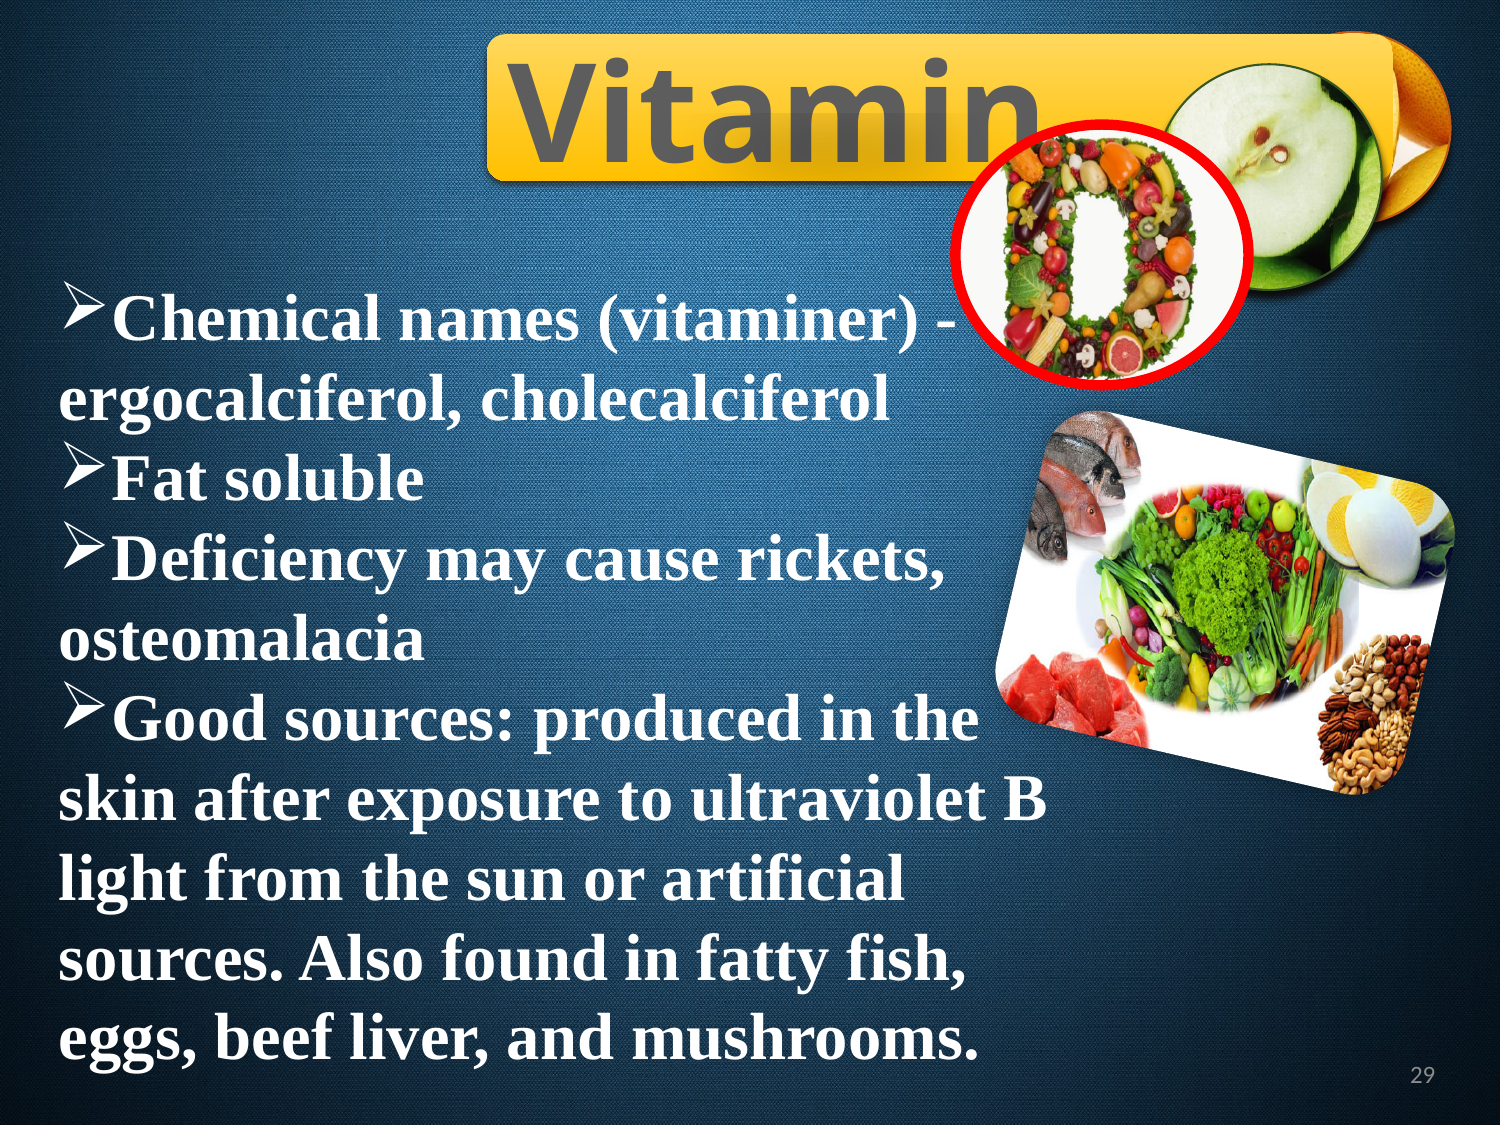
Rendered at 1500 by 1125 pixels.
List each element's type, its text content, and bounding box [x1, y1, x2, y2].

text_box [1168, 63, 1383, 291]
text_box Vitamin [485, 33, 1394, 182]
slide_number 29 [1377, 1043, 1451, 1104]
text_box [1386, 36, 1452, 220]
text_box Chemical names (vitaminer) - ergocalciferol, cholecalciferol Fat soluble Deficiency may cause rickets, osteomalacia Good sources: produced in the skin after exposure to ultraviolet B light from the sun or artificial sources. Also found in fatty fish, eggs, beef liver, and mushrooms. [43, 266, 1094, 1081]
picture [0, 0, 1500, 1125]
